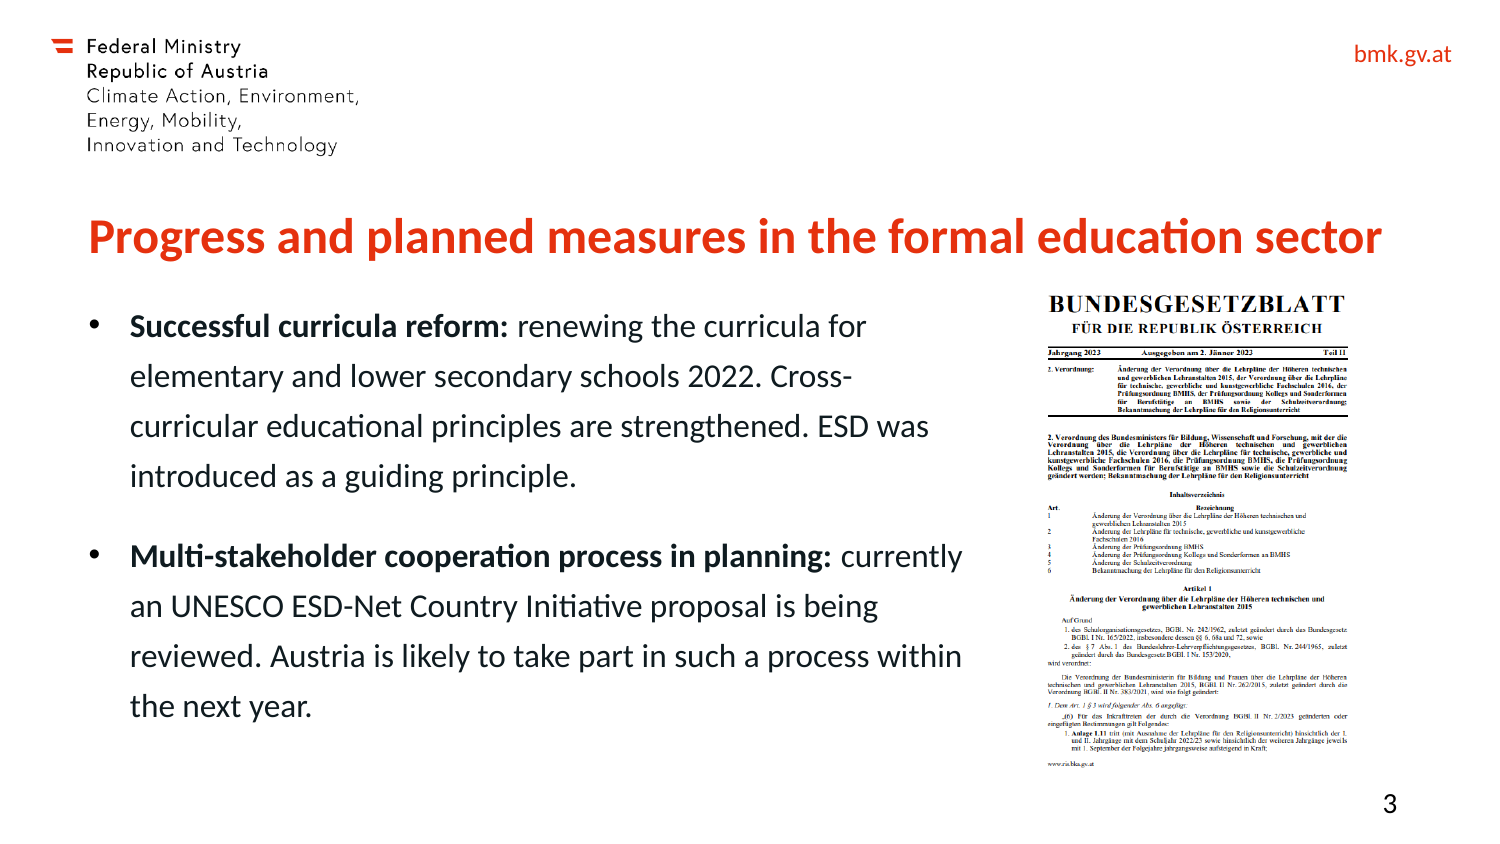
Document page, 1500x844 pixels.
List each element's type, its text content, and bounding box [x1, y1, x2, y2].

list Successful curricula reform: renewing the curricula for elementary and lower secondary schools 2022. Cross-curricular educational principles are strengthened. ESD was introduced as a guiding principle. Multi-stakeholder cooperation process in planning: currently an UNESCO ESD-Net Country Initiative proposal is being reviewed. Austria is likely to take part in such a process within the next year. [88, 294, 975, 768]
title Progress and planned measures in the formal education sector [88, 200, 1398, 303]
picture [51, 34, 386, 162]
picture [988, 276, 1398, 783]
slide_number 3 [1263, 789, 1398, 819]
